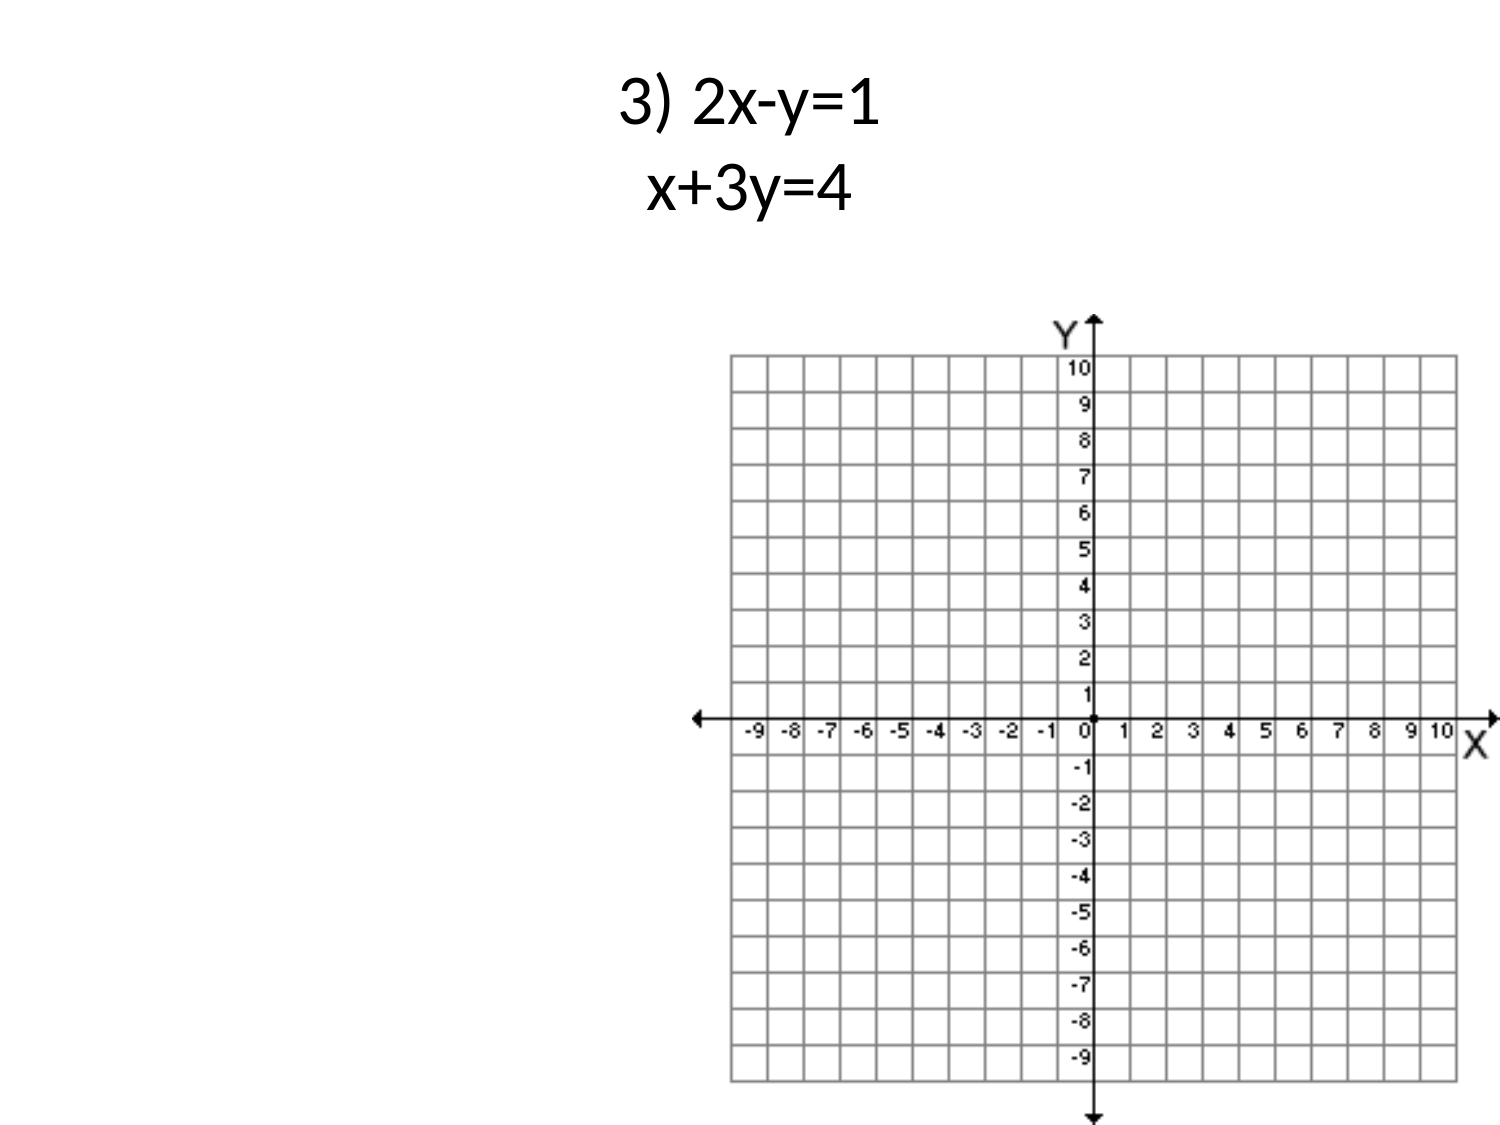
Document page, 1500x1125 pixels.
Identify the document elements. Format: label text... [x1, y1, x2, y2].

picture [692, 314, 1500, 1125]
title 3) 2x-y=1 x+3y=4 [75, 45, 1425, 233]
